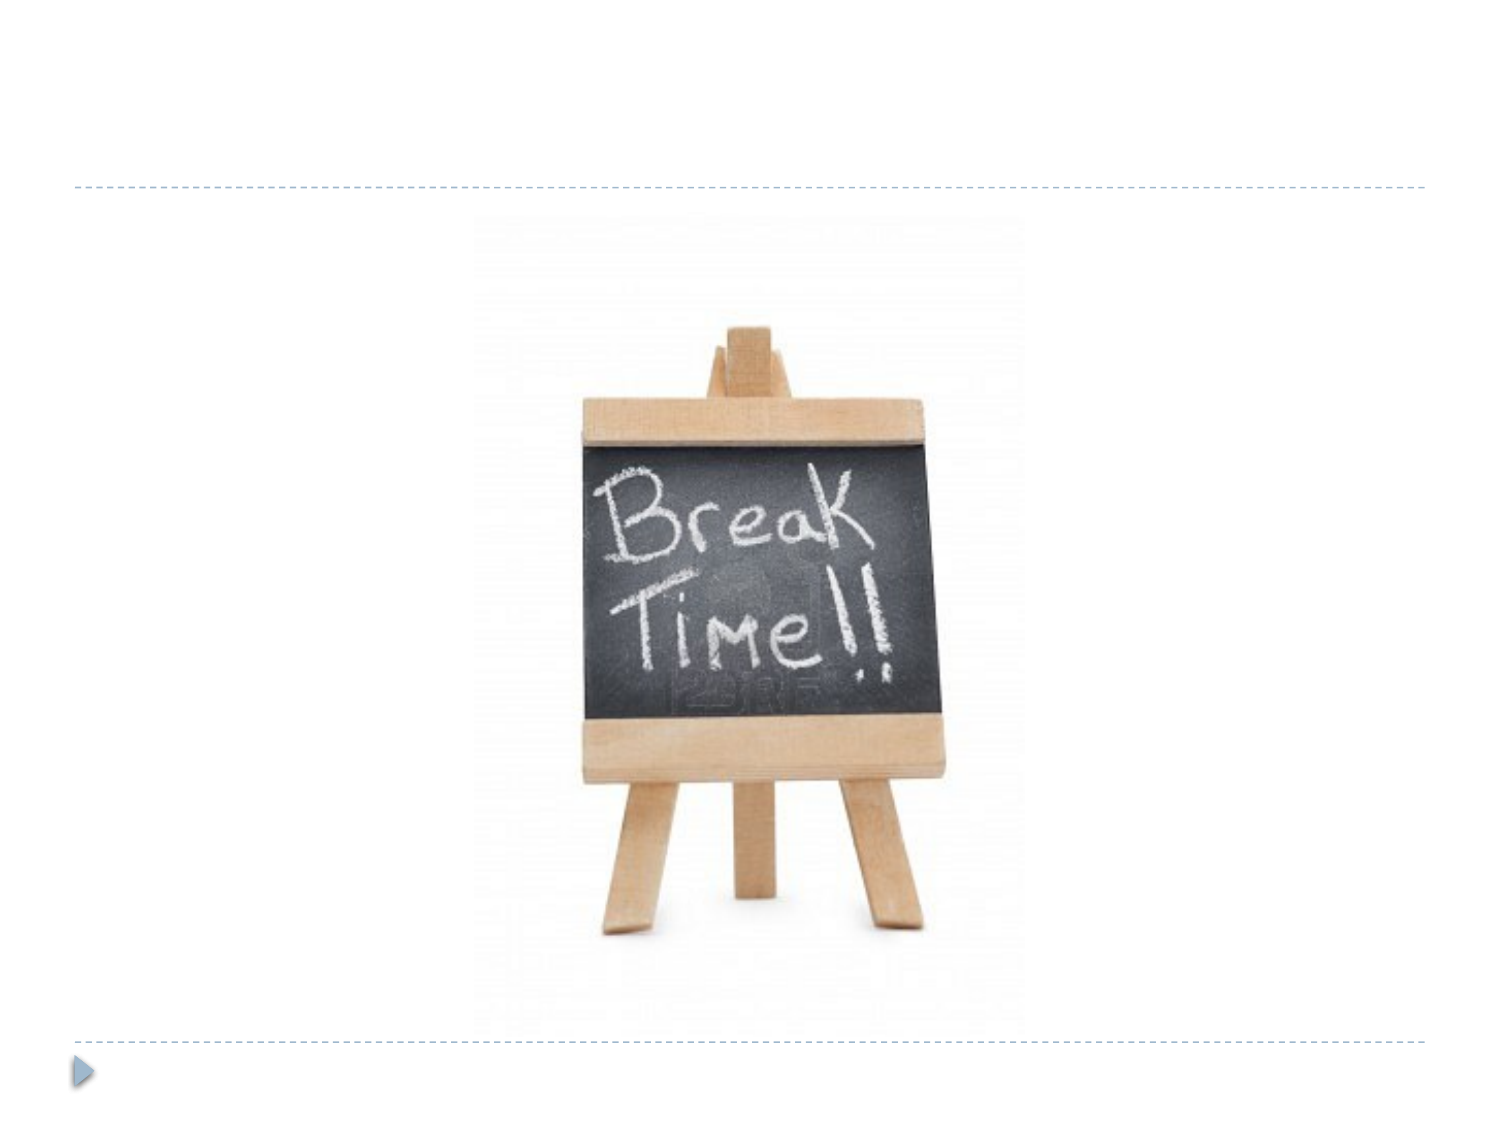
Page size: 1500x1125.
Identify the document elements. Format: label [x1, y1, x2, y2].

picture [474, 212, 1026, 1037]
